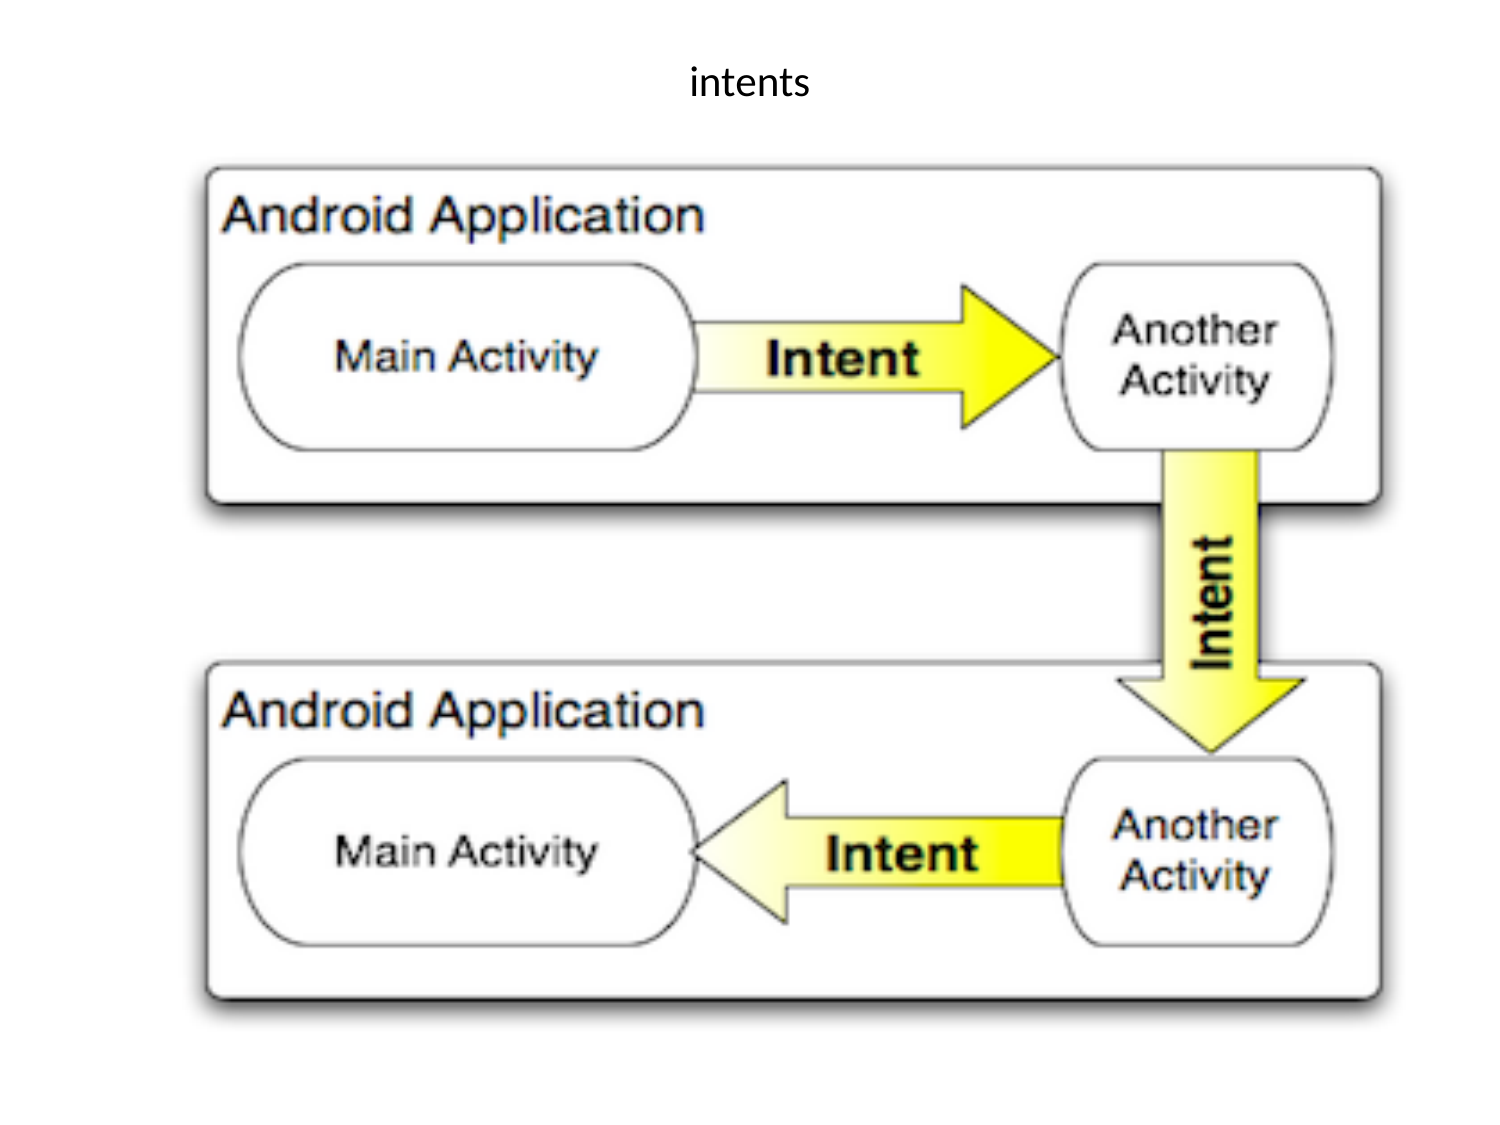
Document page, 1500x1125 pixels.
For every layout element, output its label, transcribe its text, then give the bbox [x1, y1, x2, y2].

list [174, 149, 1413, 1038]
title intents [75, 45, 1425, 113]
